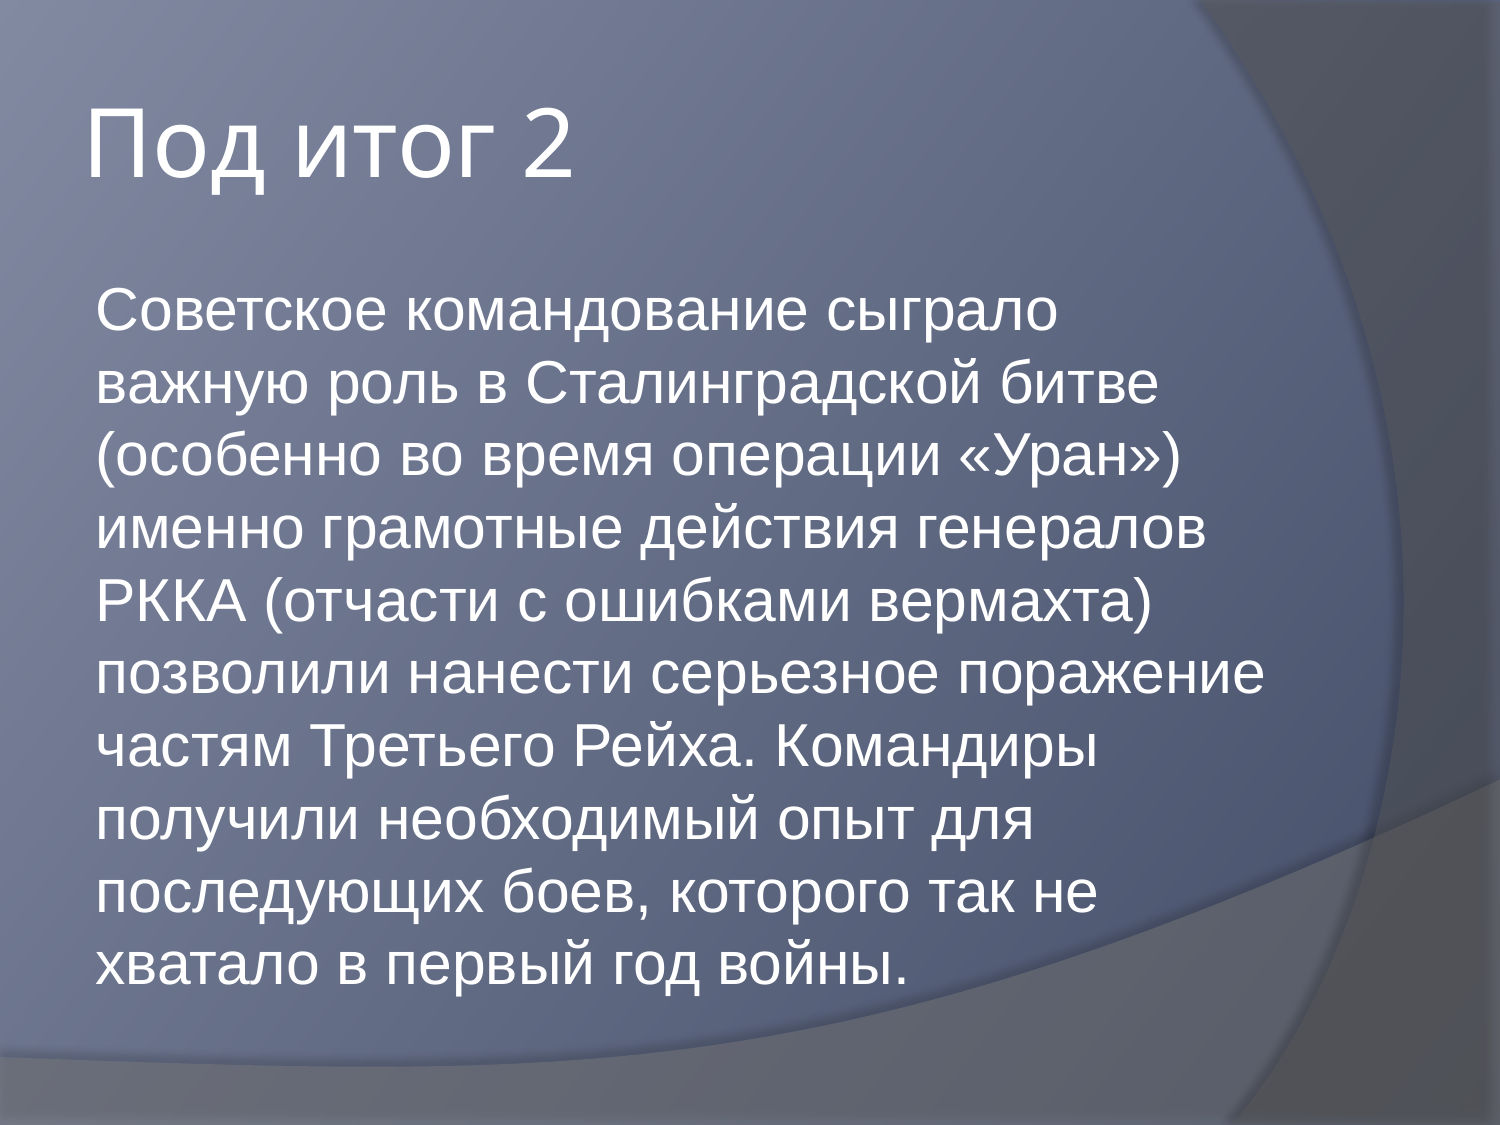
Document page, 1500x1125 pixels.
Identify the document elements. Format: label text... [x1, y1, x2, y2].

list Советское командование сыграло важную роль в Сталинградской битве (особенно во время операции «Уран») именно грамотные действия генералов РККА (отчасти с ошибками вермахта) позволили нанести серьезное поражение частям Третьего Рейха. Командиры получили необходимый опыт для последующих боев, которого так не хватало в первый год войны. [75, 262, 1300, 1005]
title Под итог 2 [75, 45, 1300, 233]
